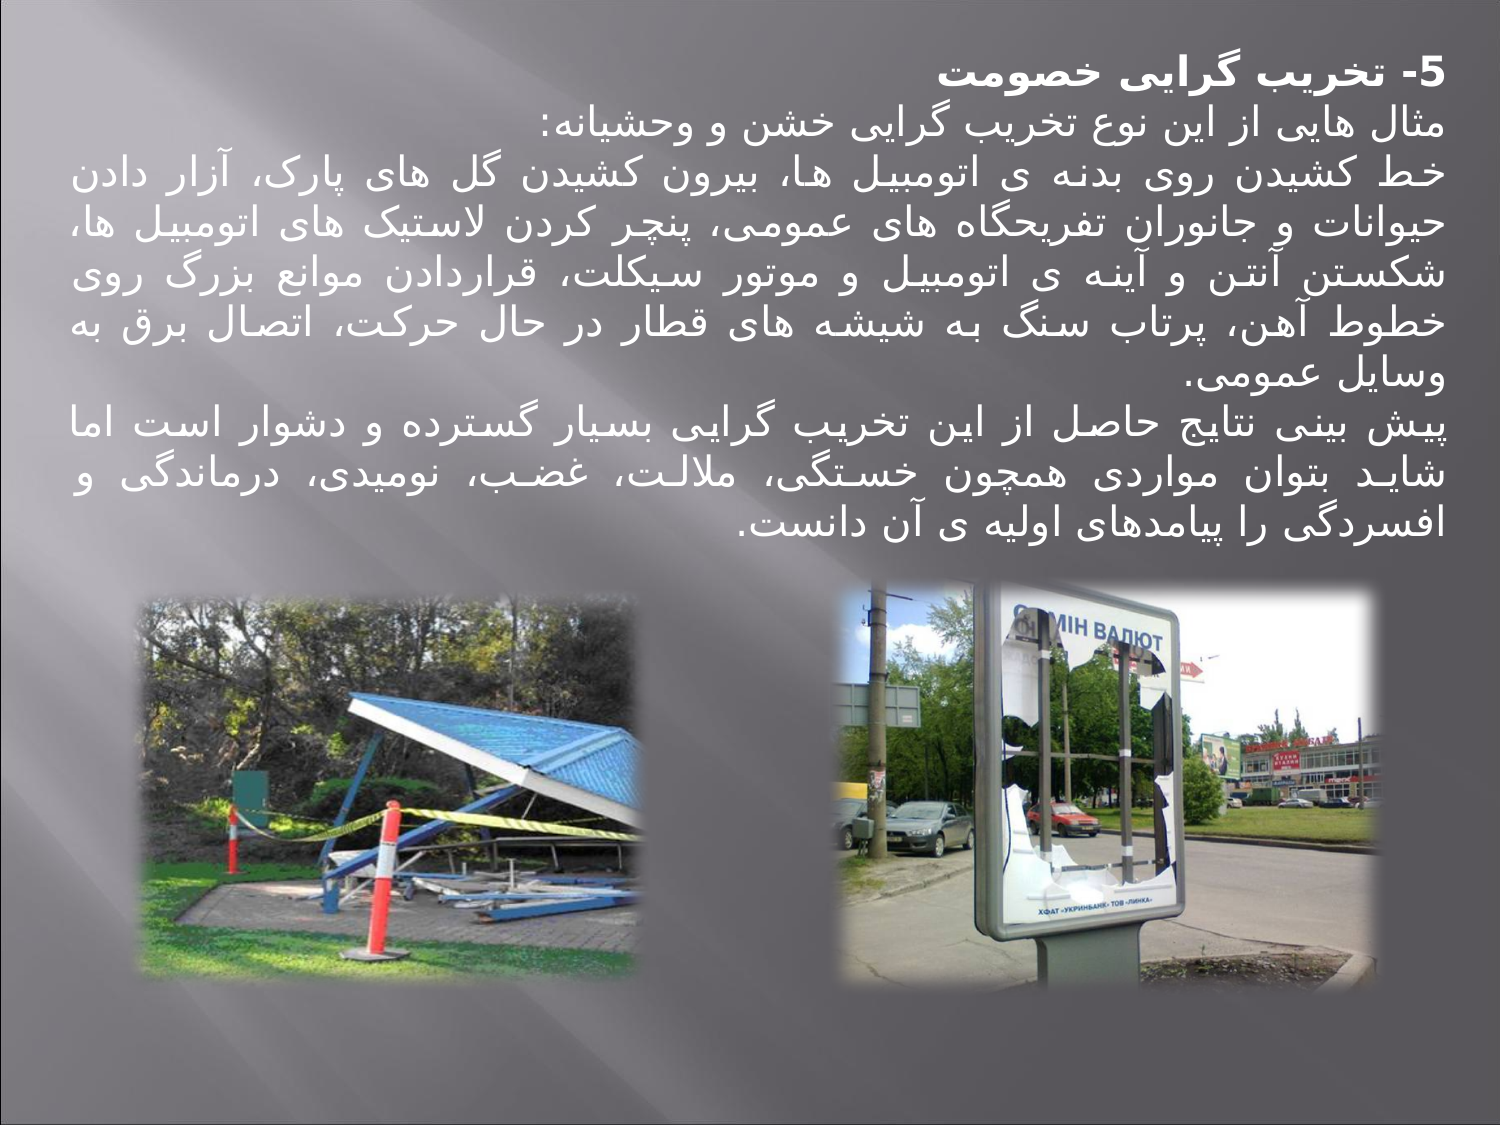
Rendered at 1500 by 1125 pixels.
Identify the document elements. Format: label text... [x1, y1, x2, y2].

text_box 5- تخریب گرایی خصومت مثال هایی از این نوع تخریب گرایی خشن و وحشیانه: خط کشیدن روی بدنه ی اتومبیل ها، بیرون کشیدن گل های پارک، آزار دادن حیوانات و جانوران تفریحگاه های عمومی، پنچر کردن لاستیک های اتومبیل ها، شکستن آنتن و آینه ی اتومبیل و موتور سیکلت، قراردادن موانع بزرگ روی خطوط آهن، پرتاب سنگ به شیشه های قطار در حال حرکت، اتصال برق به وسایل عمومی. پیش بینی نتایج حاصل از این تخریب گرایی بسیار گسترده و دشوار است اما شاید بتوان مواردی همچون خستگی، ملالت، غضب، نومیدی، درماندگی و افسردگی را پیامدهای اولیه ی آن دانست. [49, 37, 1463, 653]
picture [0, 0, 1500, 1125]
